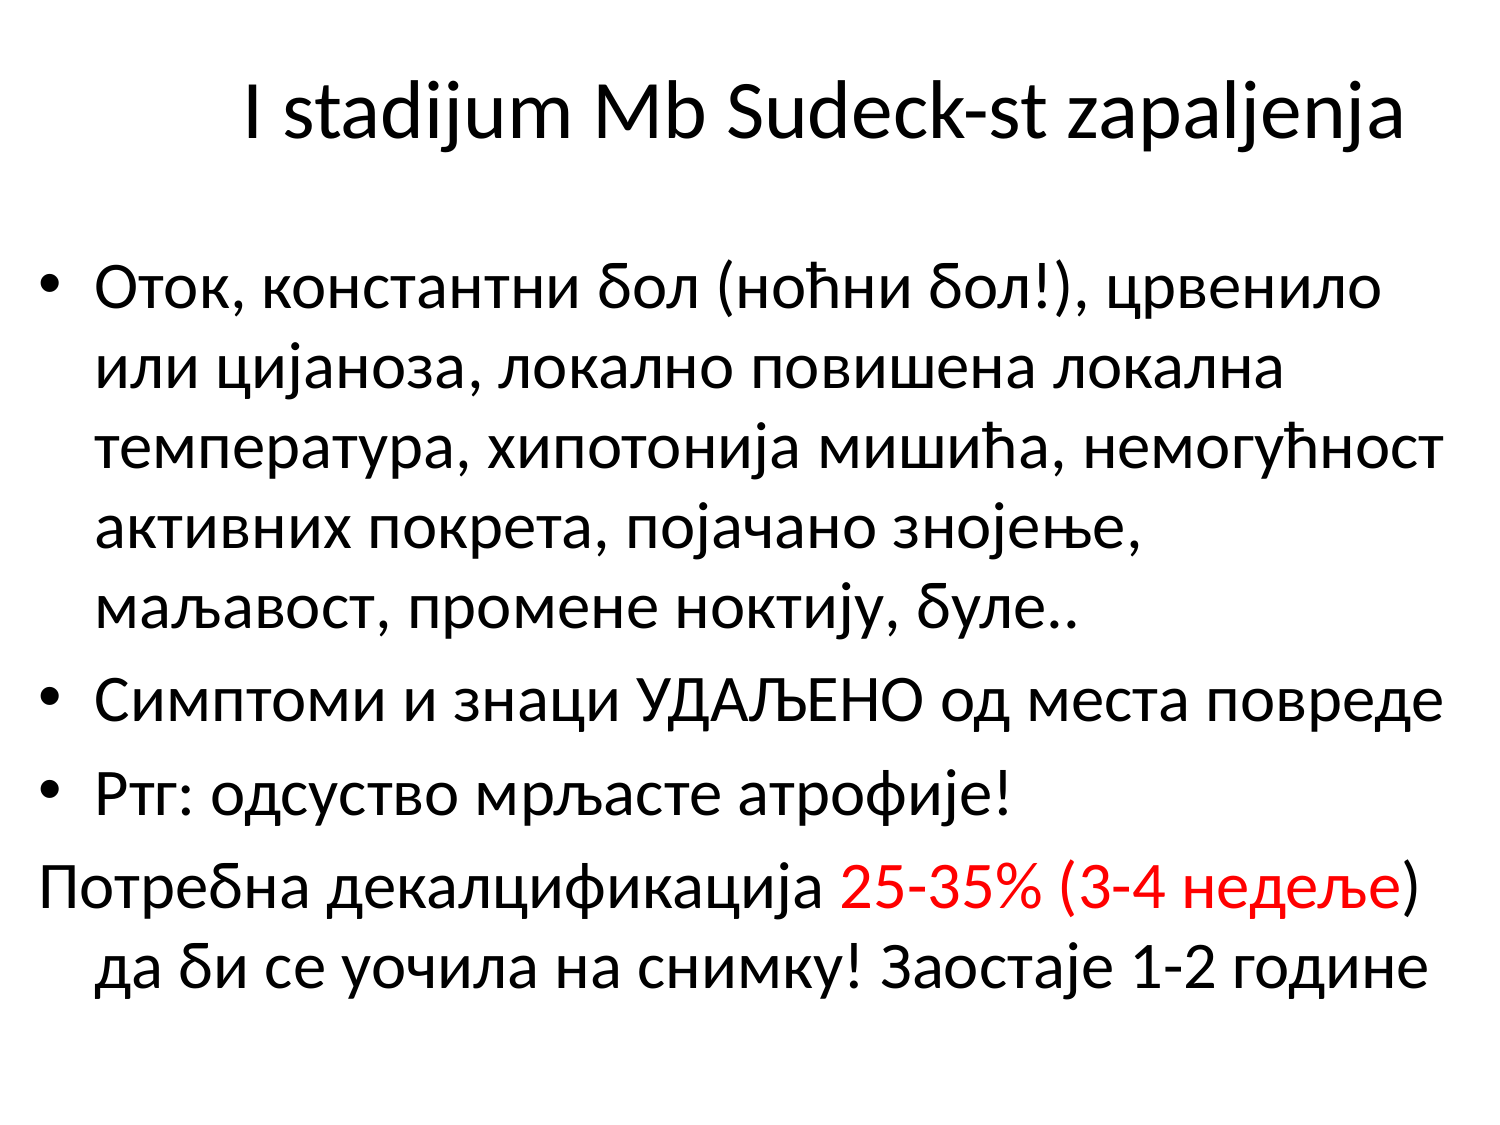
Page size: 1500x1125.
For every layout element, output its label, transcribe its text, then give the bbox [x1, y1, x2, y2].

title I stadijum Mb Sudeck-st zapaljenja [187, 35, 1463, 176]
list Оток, константни бол (ноћни бол!), црвенило или цијаноза, локално повишена локална температура, хипотонија мишића, немогућност активних покрета, појачано знојење, маљавост, промене ноктију, буле.. Симптоми и знаци УДАЉЕНО од места повреде Ртг: одсуство мрљасте атрофије! Потребна декалцификација 25-35% (3-4 недеље) да би се уочила на снимку! Заостаје 1-2 године [23, 234, 1467, 995]
